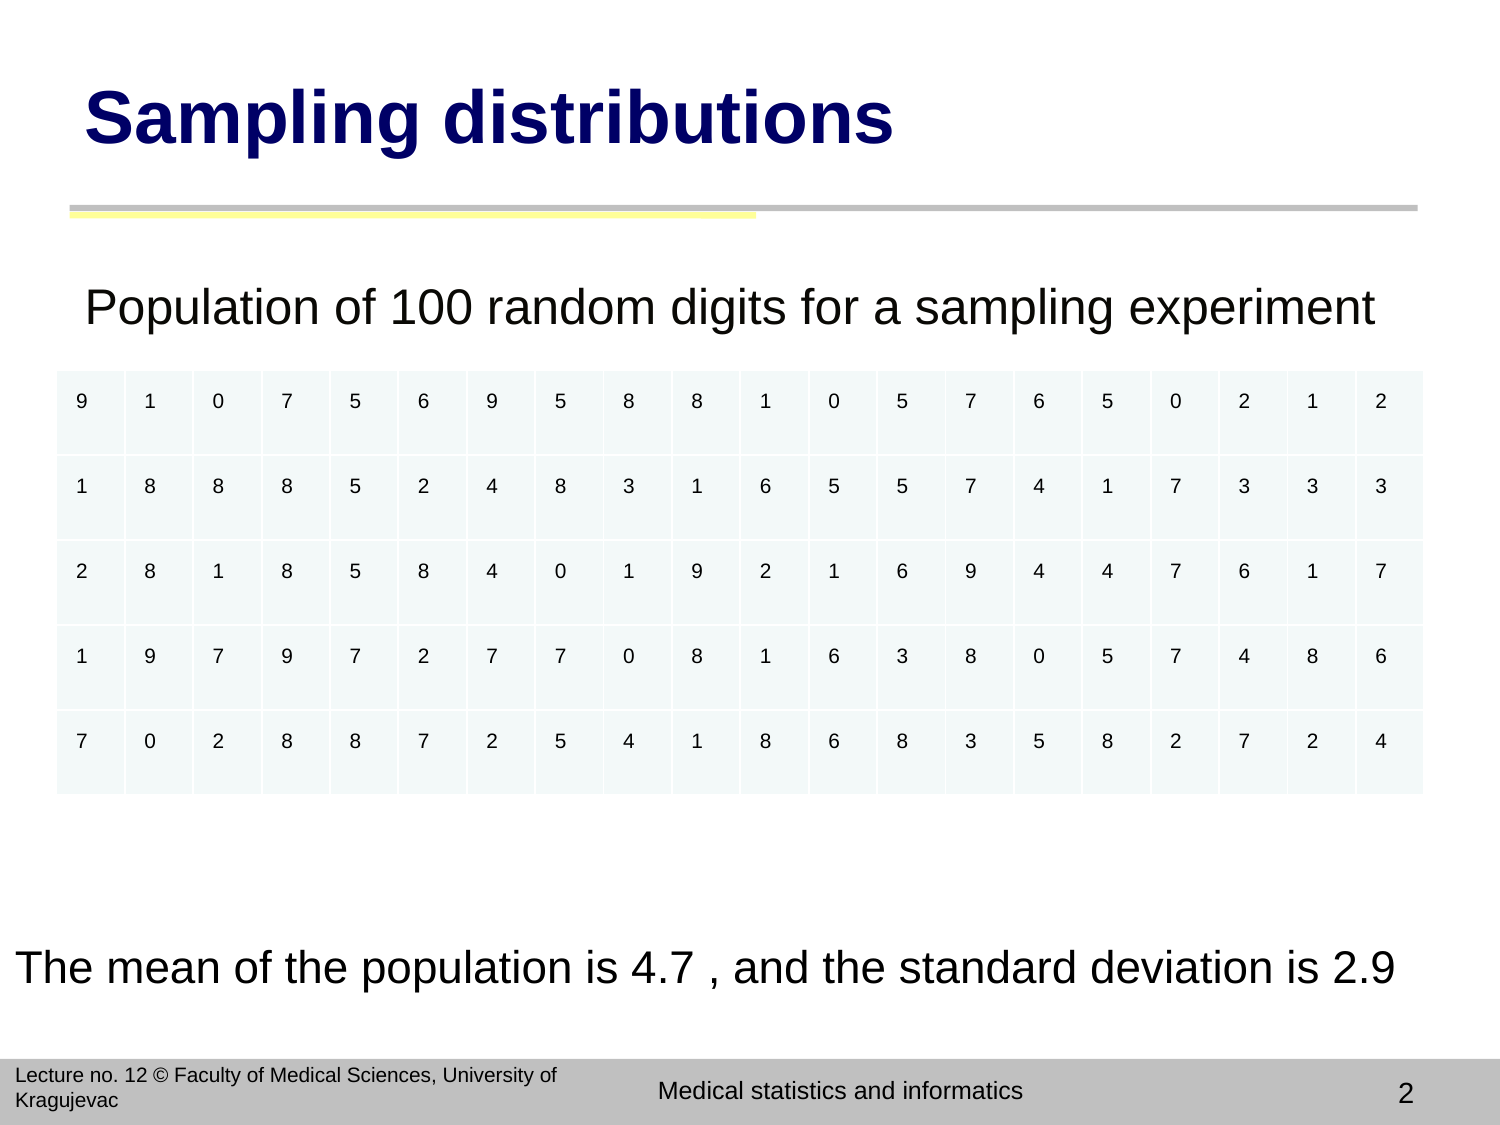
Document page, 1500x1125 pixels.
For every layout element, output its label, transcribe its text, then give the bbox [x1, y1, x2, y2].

table_cell 9 [673, 541, 739, 624]
table_cell 6 [878, 541, 945, 624]
table_header 0 [810, 371, 876, 454]
table_cell 9 [946, 541, 1013, 624]
table_cell 3 [1357, 456, 1423, 539]
table_cell 3 [1288, 456, 1355, 539]
table_cell 4 [468, 456, 534, 539]
slide_number Lecture no. 12 © Faculty of Medical Sciences, University of Kragujevac [0, 1053, 601, 1108]
table_cell 4 [1015, 541, 1081, 624]
table_header 5 [536, 371, 603, 454]
table_cell 5 [1015, 711, 1081, 794]
table_cell 7 [1152, 456, 1218, 539]
table_header 0 [194, 371, 261, 454]
table_cell 2 [399, 626, 466, 709]
text_box Population of 100 random digits for a sampling experiment [69, 267, 1425, 342]
table_cell 0 [536, 541, 603, 624]
table_cell 1 [741, 626, 808, 709]
table_header 6 [399, 371, 466, 454]
table_cell 9 [126, 626, 192, 709]
table_cell 7 [1152, 541, 1218, 624]
table_header 5 [878, 371, 945, 454]
table_cell 8 [399, 541, 466, 624]
table_cell 2 [57, 541, 124, 624]
table_cell 3 [946, 711, 1013, 794]
table_cell 5 [1083, 626, 1150, 709]
table_header 2 [1220, 371, 1287, 454]
table_cell 2 [399, 456, 466, 539]
table_cell 1 [57, 456, 124, 539]
table_cell 6 [810, 626, 876, 709]
table_cell 5 [331, 541, 397, 624]
table_cell 1 [1083, 456, 1150, 539]
table_cell 4 [1015, 456, 1081, 539]
title Sampling distributions [69, 19, 1426, 208]
table_cell 1 [604, 541, 671, 624]
table_cell 2 [194, 711, 261, 794]
table_header 9 [468, 371, 534, 454]
table_cell 2 [1288, 711, 1355, 794]
table_cell 7 [399, 711, 466, 794]
table_cell 2 [468, 711, 534, 794]
footer Medical statistics and informatics [512, 1066, 1170, 1125]
table_cell 7 [194, 626, 261, 709]
table_header 5 [1083, 371, 1150, 454]
table_cell 3 [1220, 456, 1287, 539]
table_cell 5 [536, 711, 603, 794]
table_cell 0 [126, 711, 192, 794]
table_cell 5 [878, 456, 945, 539]
table_cell 7 [536, 626, 603, 709]
table_cell 6 [741, 456, 808, 539]
table_cell 8 [263, 456, 329, 539]
table_cell 4 [1220, 626, 1287, 709]
table_cell 1 [194, 541, 261, 624]
table_cell 4 [468, 541, 534, 624]
table_cell 6 [1357, 626, 1423, 709]
table_cell 8 [878, 711, 945, 794]
table_cell 1 [1288, 541, 1355, 624]
table_cell 7 [57, 711, 124, 794]
table_cell 7 [946, 456, 1013, 539]
table_header 0 [1152, 371, 1218, 454]
table_header 9 [57, 371, 124, 454]
table_cell 8 [126, 456, 192, 539]
table_cell 7 [1152, 626, 1218, 709]
table_cell 7 [468, 626, 534, 709]
table_cell 5 [331, 456, 397, 539]
table_cell 0 [604, 626, 671, 709]
table_cell 9 [263, 626, 329, 709]
table_cell 8 [741, 711, 808, 794]
table_cell 2 [741, 541, 808, 624]
table_cell 6 [810, 711, 876, 794]
table_header 1 [126, 371, 192, 454]
table_header 1 [1288, 371, 1355, 454]
table_cell 8 [263, 541, 329, 624]
table_cell 8 [946, 626, 1013, 709]
table_cell 8 [331, 711, 397, 794]
table_cell 2 [1152, 711, 1218, 794]
table_header 7 [946, 371, 1013, 454]
table_cell 8 [194, 456, 261, 539]
table_cell 7 [331, 626, 397, 709]
table_header 2 [1357, 371, 1423, 454]
table_cell 8 [673, 626, 739, 709]
table_cell 4 [604, 711, 671, 794]
text_box The mean of the population is 4.7 , and the standard deviation is 2.9 [0, 930, 1452, 1001]
table_cell 1 [57, 626, 124, 709]
table_cell 1 [810, 541, 876, 624]
table_cell 8 [1083, 711, 1150, 794]
table_cell 8 [126, 541, 192, 624]
table_cell 4 [1083, 541, 1150, 624]
table_cell 7 [1357, 541, 1423, 624]
table_cell 3 [604, 456, 671, 539]
table_cell 4 [1357, 711, 1423, 794]
table_header 7 [263, 371, 329, 454]
slide_number 2 [1181, 1066, 1430, 1125]
table_header 6 [1015, 371, 1081, 454]
table_cell 7 [1220, 711, 1287, 794]
table_cell 8 [1288, 626, 1355, 709]
table_cell 8 [536, 456, 603, 539]
table_cell 1 [673, 456, 739, 539]
table_header 8 [673, 371, 739, 454]
table_header 8 [604, 371, 671, 454]
table_cell 8 [263, 711, 329, 794]
table_header 5 [331, 371, 397, 454]
table_cell 5 [810, 456, 876, 539]
table_header 1 [741, 371, 808, 454]
table_cell 6 [1220, 541, 1287, 624]
table_cell 3 [878, 626, 945, 709]
table_cell 0 [1015, 626, 1081, 709]
table_cell 1 [673, 711, 739, 794]
